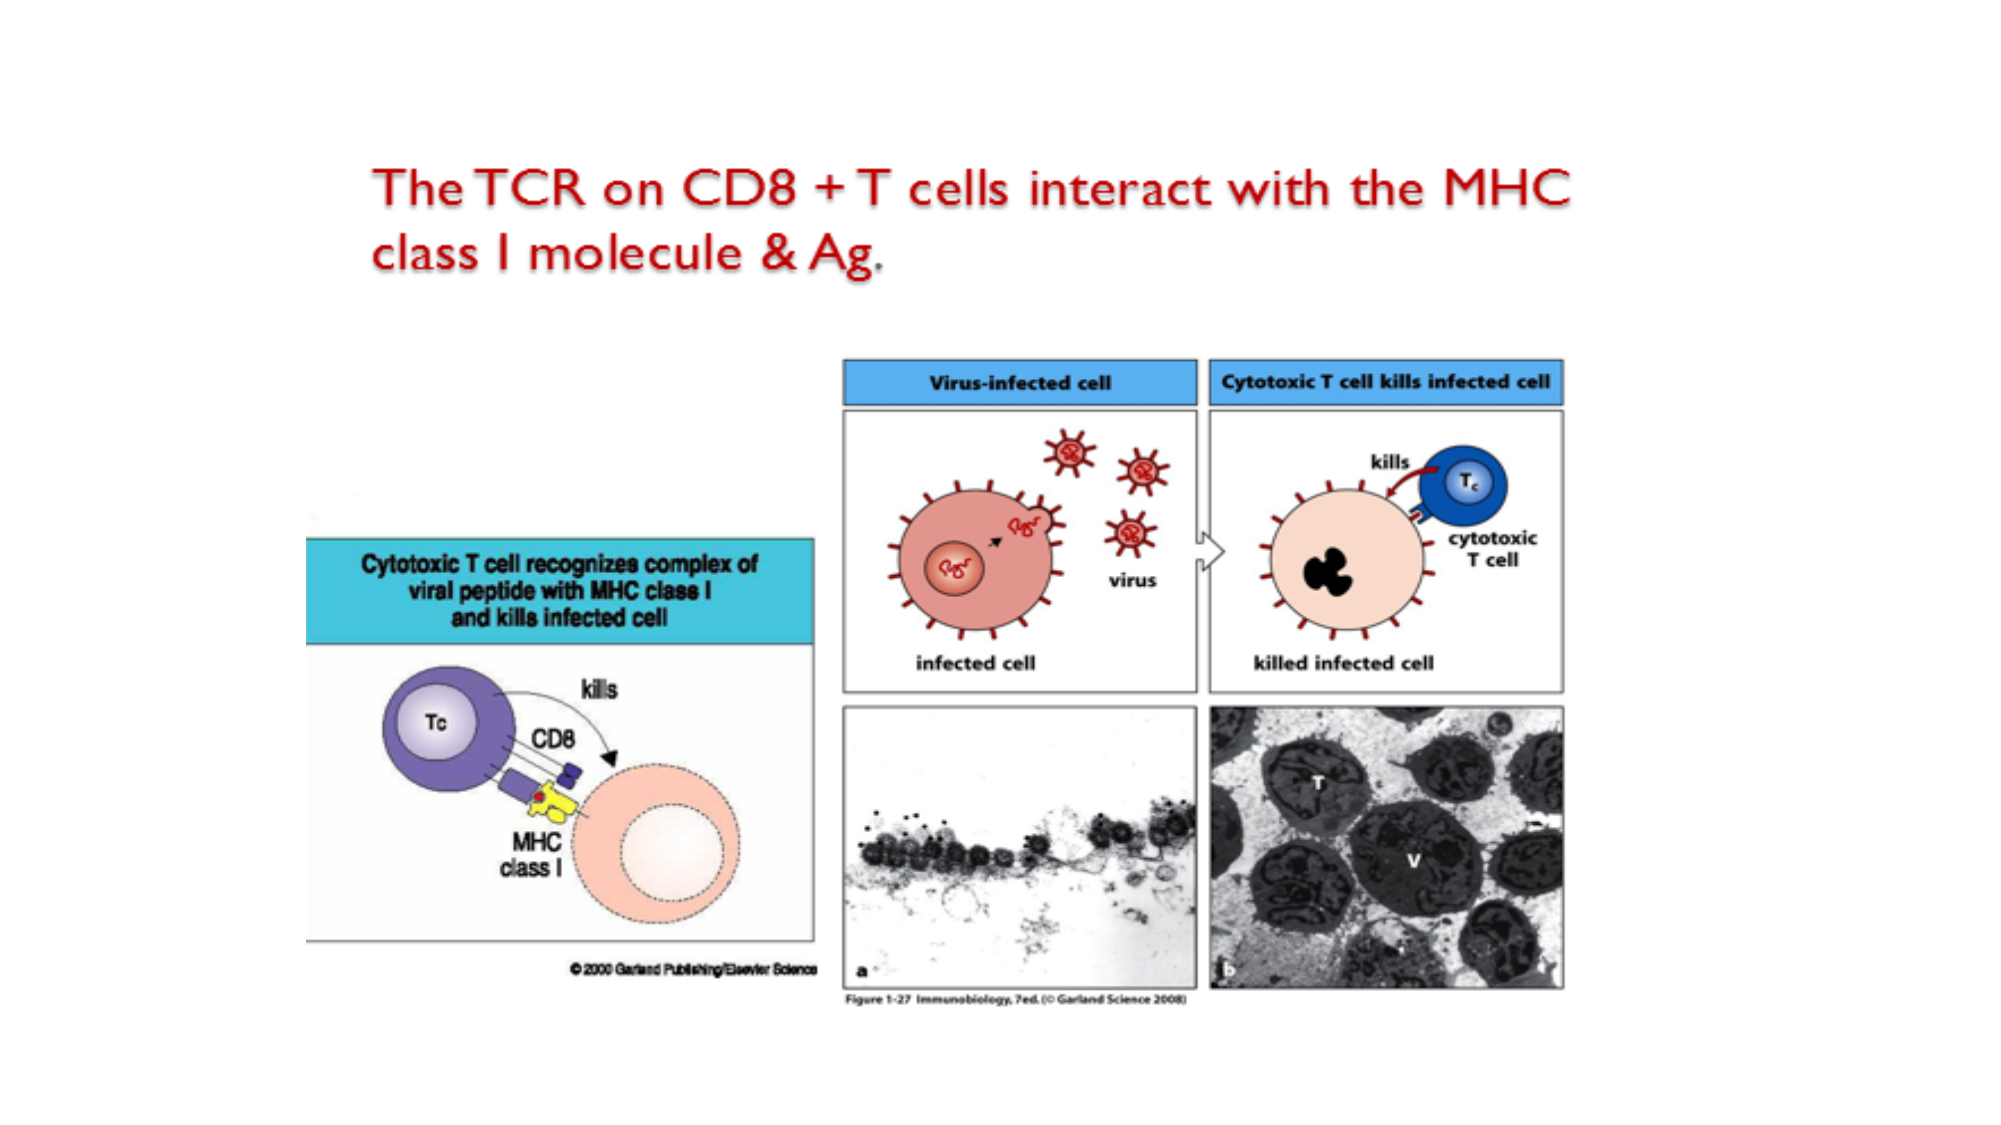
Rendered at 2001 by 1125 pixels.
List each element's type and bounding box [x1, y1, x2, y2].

picture [306, 111, 1606, 1059]
